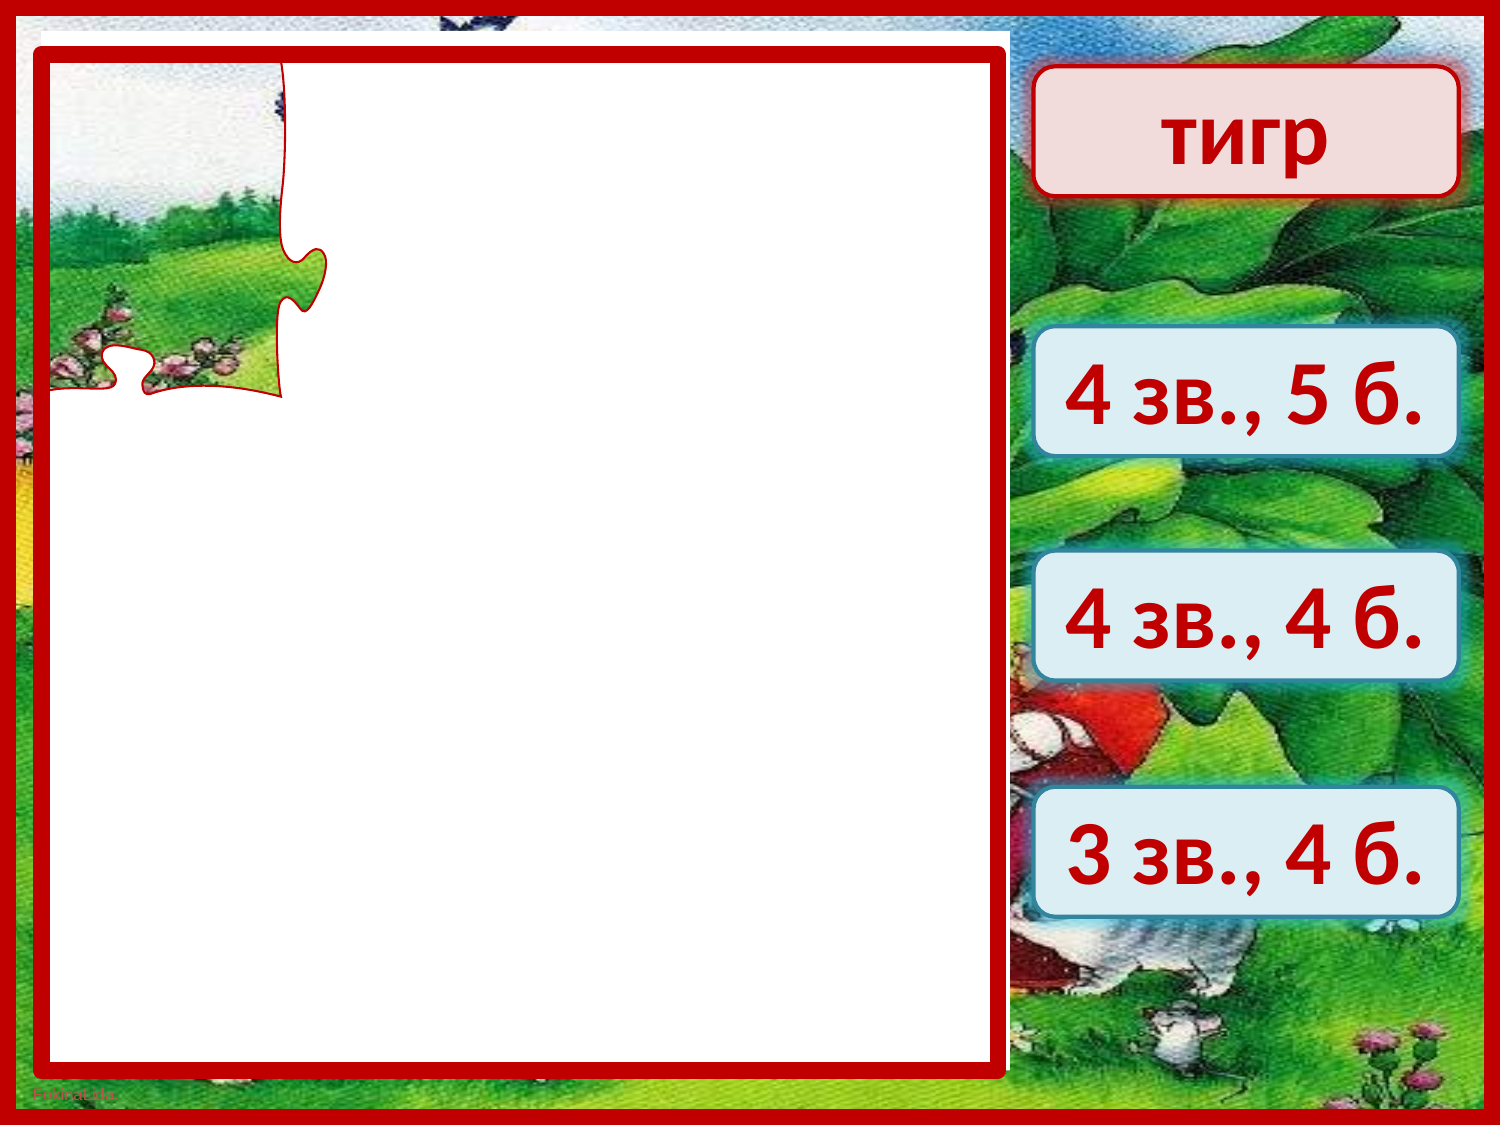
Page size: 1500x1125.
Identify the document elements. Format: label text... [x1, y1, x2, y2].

picture [16, 16, 1484, 1109]
text_box 3 зв., 4 б. [1031, 784, 1461, 919]
text_box 4 зв., 5 б. [1031, 324, 1461, 459]
text_box [39, 52, 1000, 1072]
text_box [39, 29, 1012, 1072]
text_box 4 зв., 4 б. [1031, 548, 1461, 683]
text_box тигр [1031, 64, 1461, 199]
